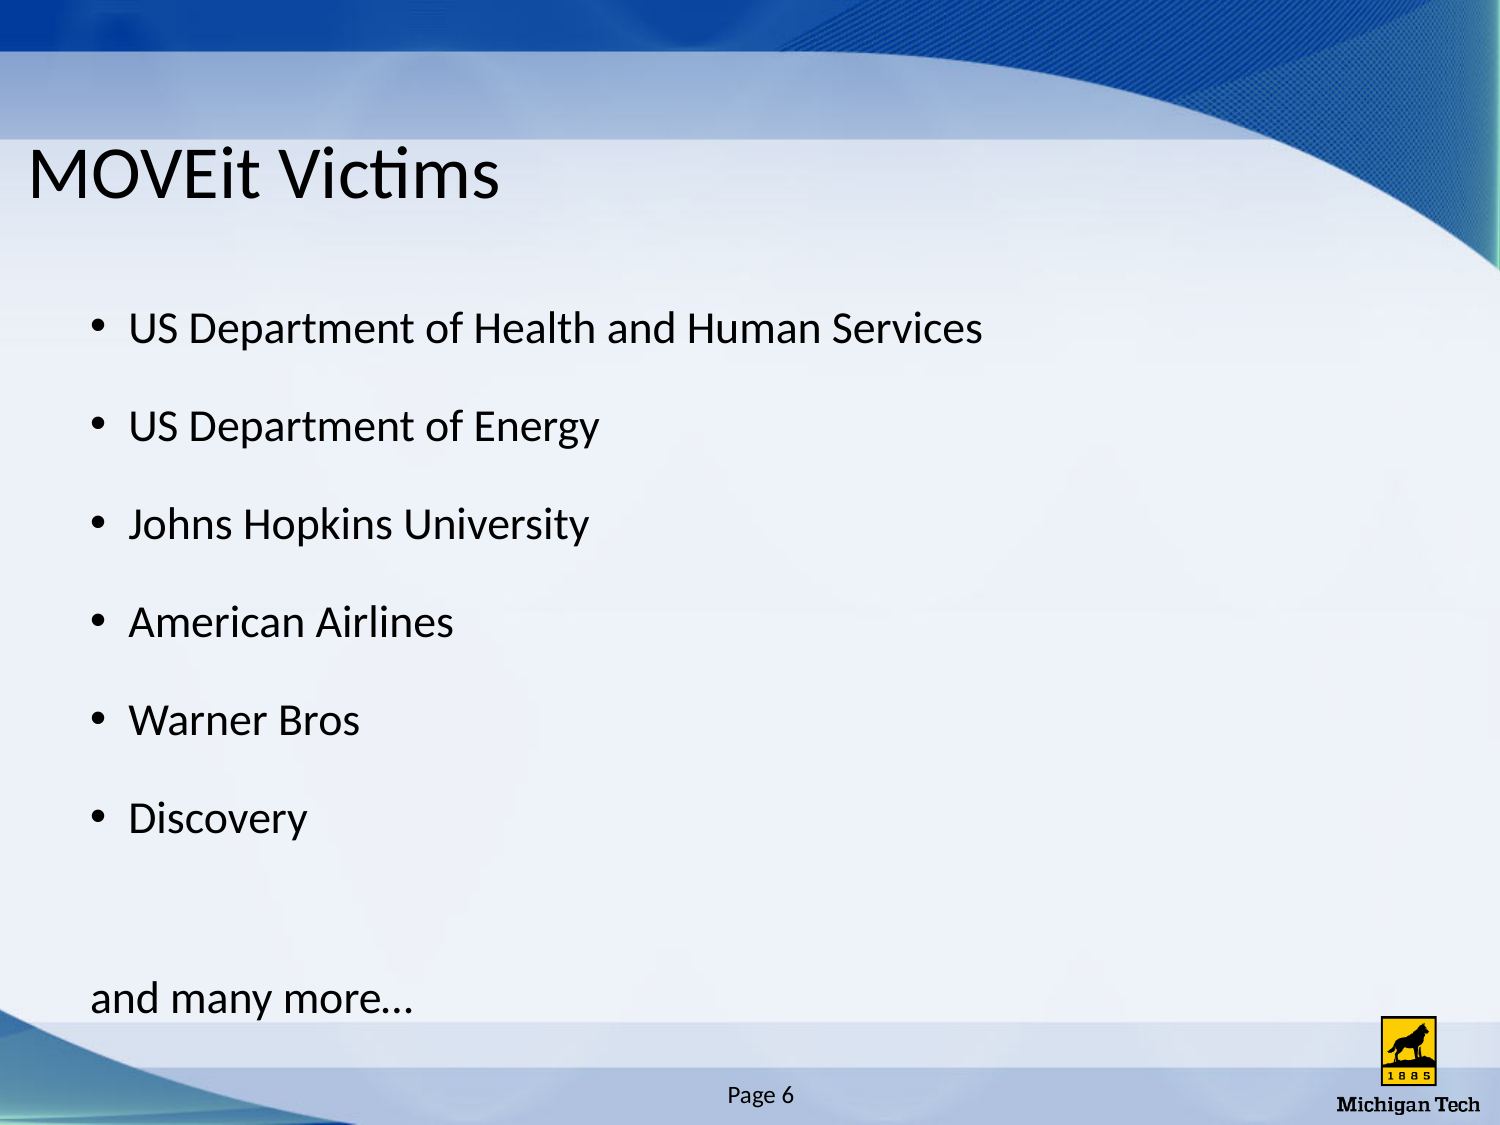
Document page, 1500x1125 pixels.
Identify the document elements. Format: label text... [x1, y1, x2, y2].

title MOVEit Victims [12, 75, 1263, 263]
list US Department of Health and Human Services US Department of Energy Johns Hopkins University American Airlines Warner Bros Discovery and many more… [75, 262, 1425, 1063]
picture [0, 0, 1500, 1125]
